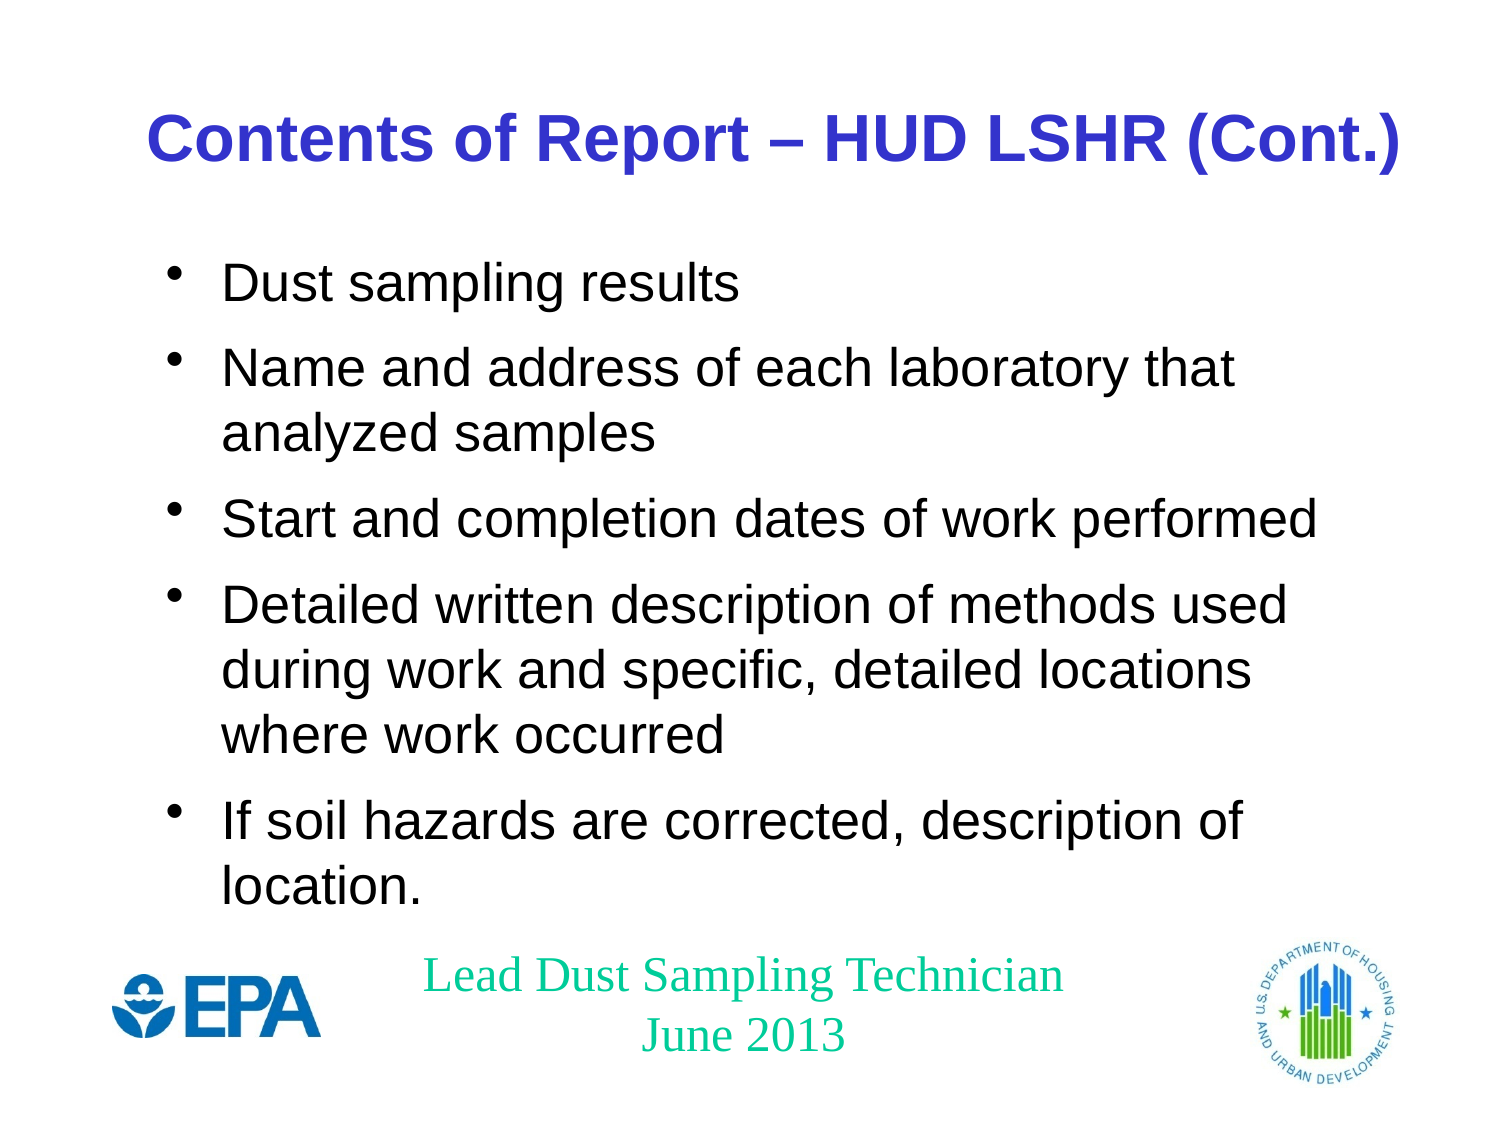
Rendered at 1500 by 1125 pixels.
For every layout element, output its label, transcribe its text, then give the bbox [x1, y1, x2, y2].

list Dust sampling results Name and address of each laboratory that analyzed samples Start and completion dates of work performed Detailed written description of methods used during work and specific, detailed locations where work occurred If soil hazards are corrected, description of location. [150, 239, 1352, 925]
title Contents of Report – HUD LSHR (Cont.) [131, 40, 1482, 229]
picture [112, 974, 321, 1038]
picture [1250, 937, 1400, 1088]
